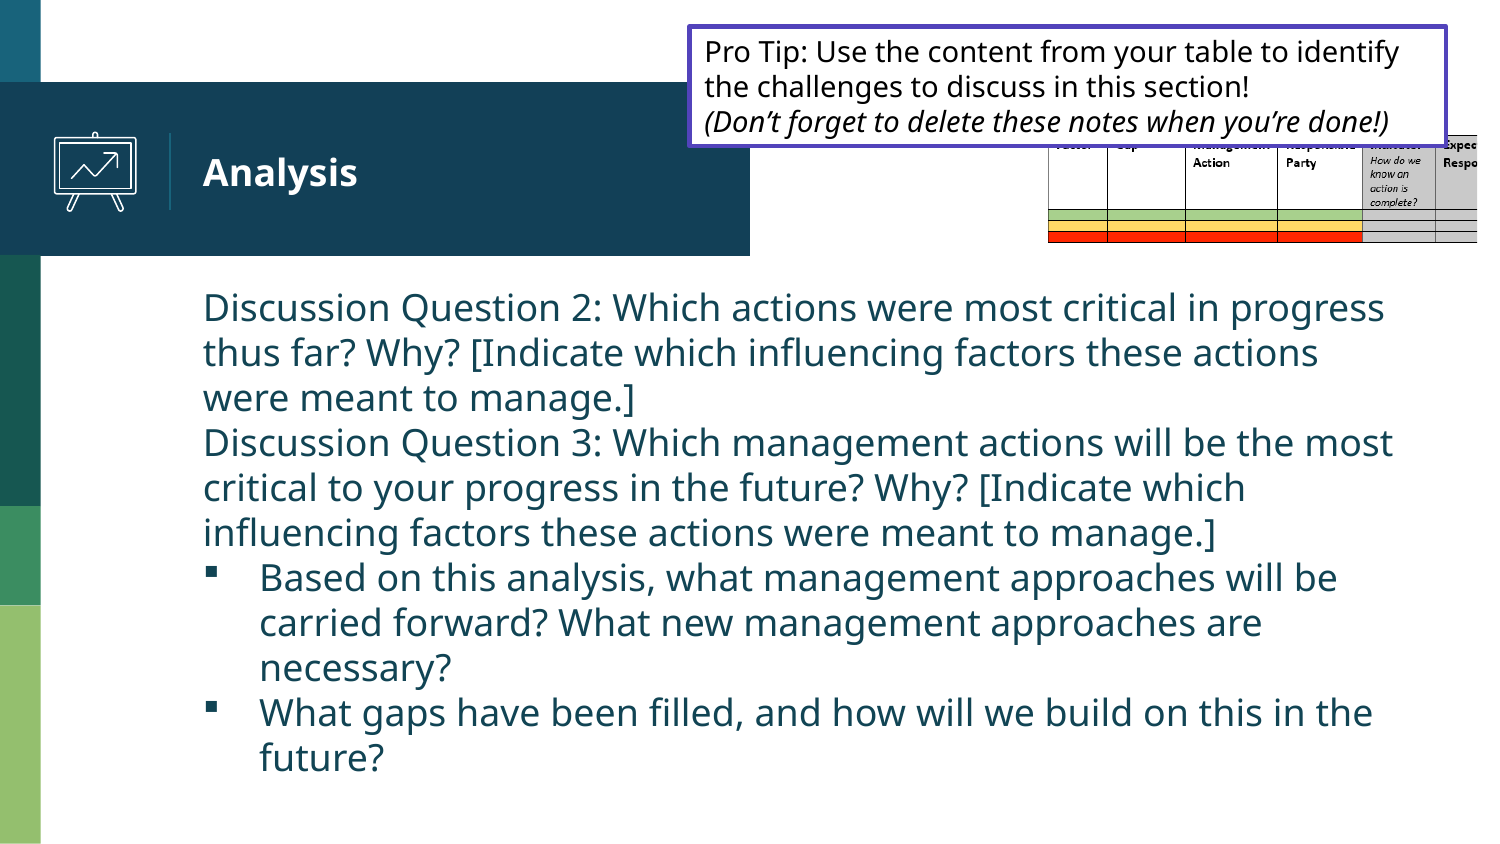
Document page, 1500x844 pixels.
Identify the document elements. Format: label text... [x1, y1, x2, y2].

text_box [54, 132, 137, 212]
list Discussion Question 2: Which actions were most critical in progress thus far? Why? [Indicate which influencing factors these actions were meant to manage.] Discussion Question 3: Which management actions will be the most critical to your progress in the future? Why? [Indicate which influencing factors these actions were meant to manage.] Based on this analysis, what management approaches will be carried forward? What new management approaches are necessary? What gaps have been filled, and how will we build on this in the future? [187, 268, 1425, 787]
text_box Pro Tip: Use the content from your table to identify the challenges to discuss in this section! (Don’t forget to delete these notes when you’re done!) [689, 26, 1446, 146]
title Analysis [187, 87, 715, 256]
picture [1038, 114, 1478, 256]
